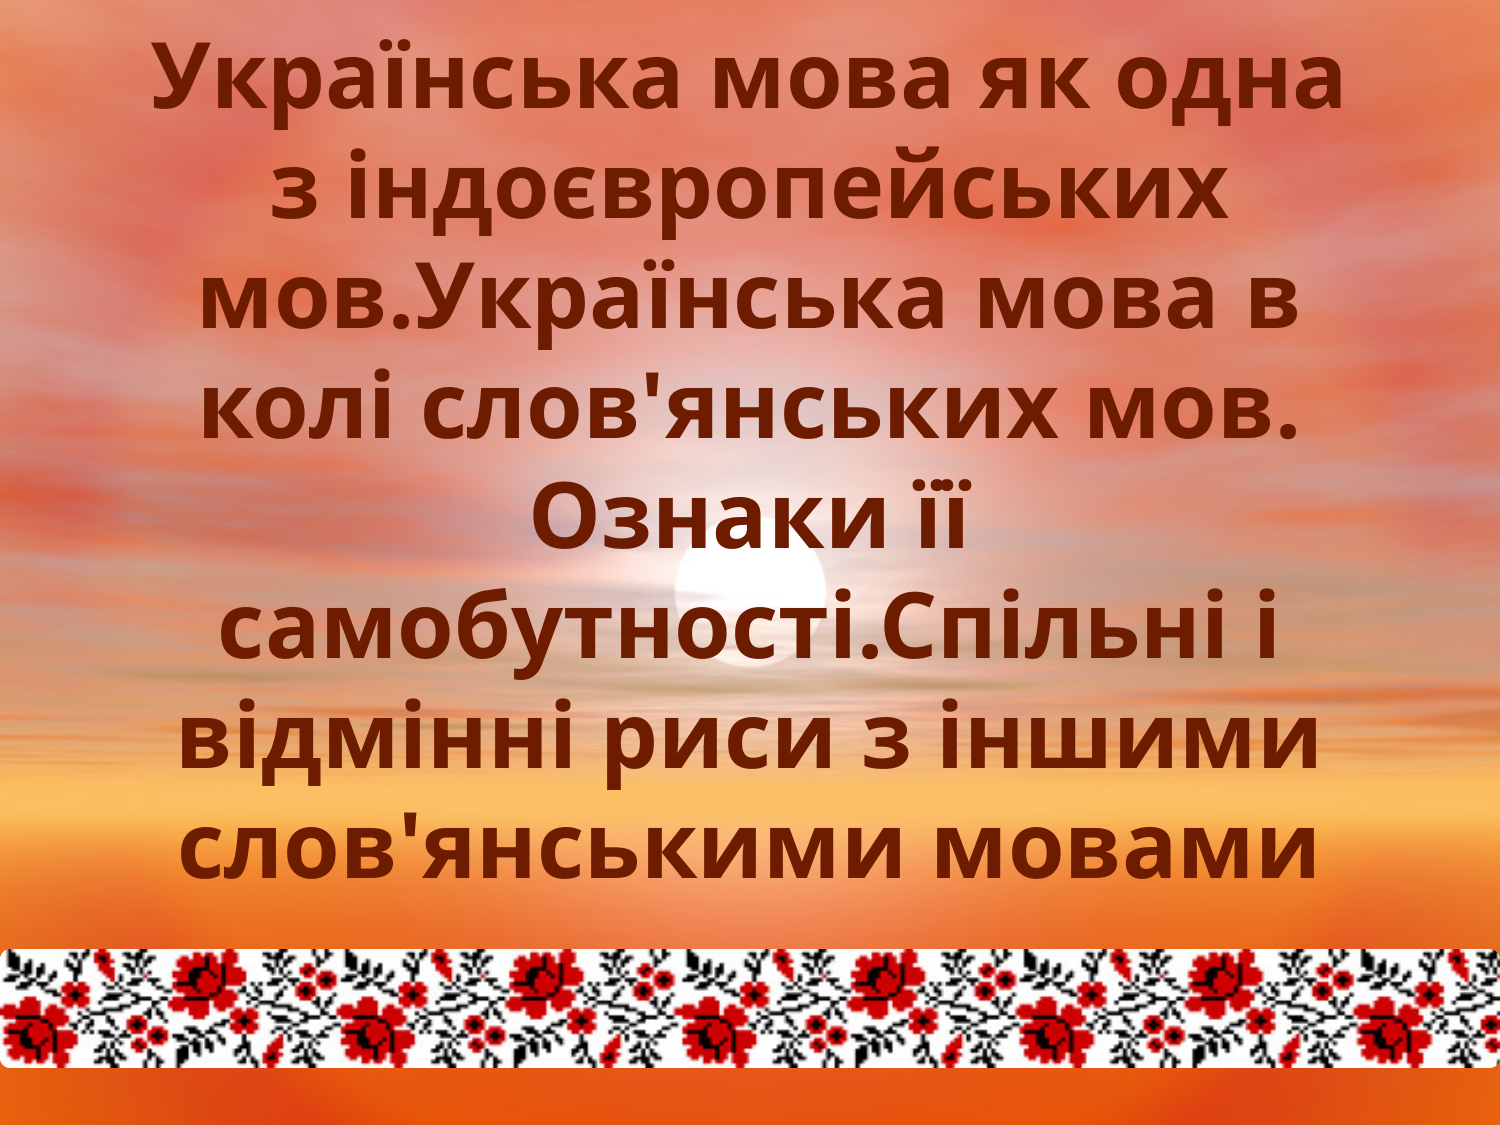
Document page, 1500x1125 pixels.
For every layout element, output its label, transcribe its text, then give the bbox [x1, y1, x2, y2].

title Українська мова як одна з індоєвропейських мов.Українська мова в колі слов'янських мов. Ознаки її самобутності.Спільні і відмінні риси з іншими слов'янськими мовами [112, 105, 1388, 809]
picture [0, 0, 1500, 1125]
